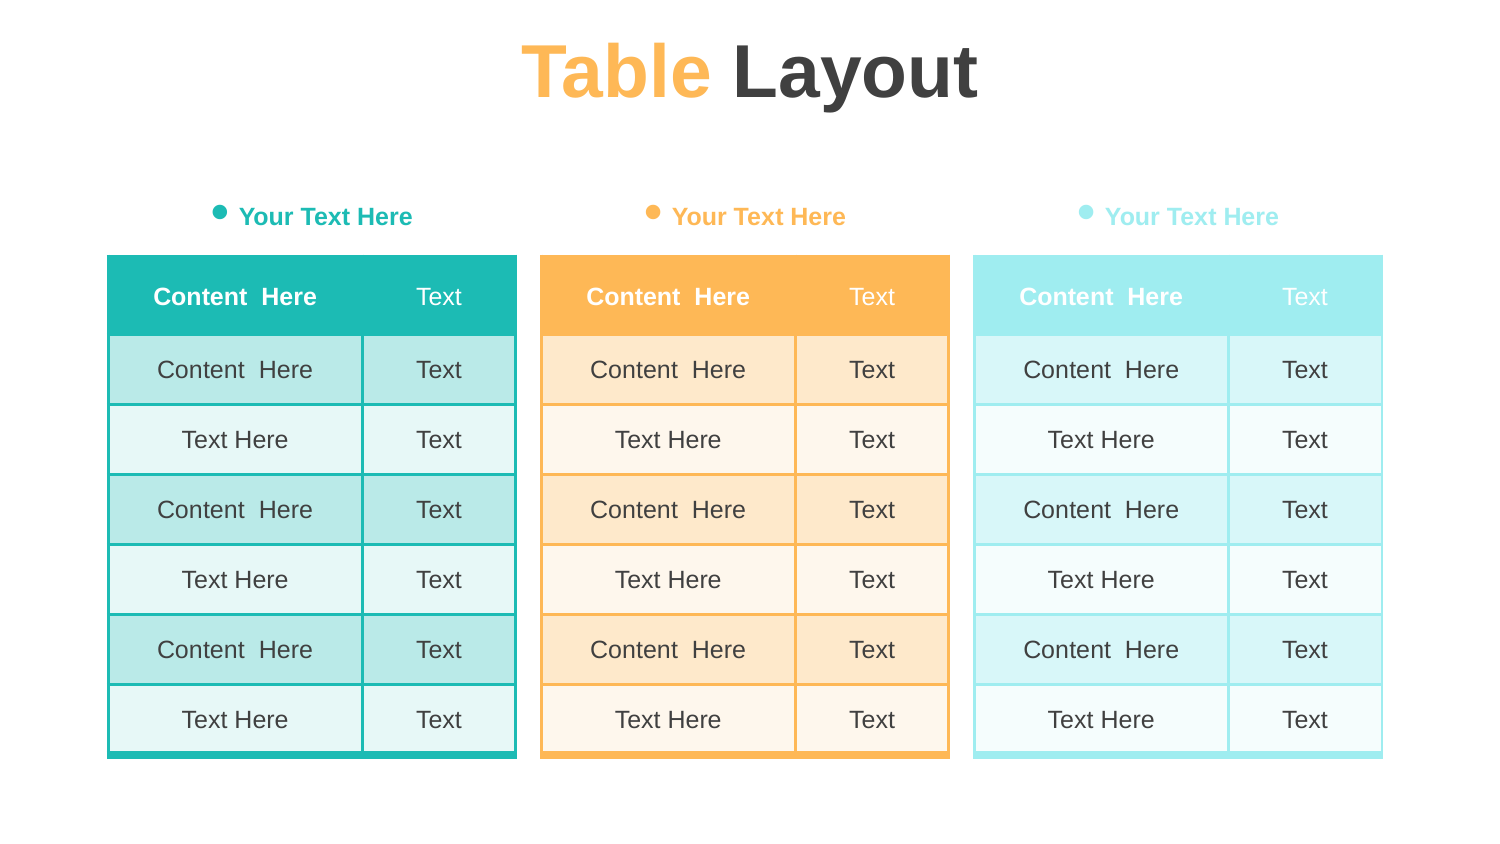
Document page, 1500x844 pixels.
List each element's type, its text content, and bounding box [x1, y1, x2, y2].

table_cell Text Here [976, 406, 1227, 473]
table_header Text [797, 263, 947, 333]
text_box Your Text Here [126, 193, 498, 239]
table_cell Text Here [976, 546, 1227, 613]
table_cell Content Here [976, 616, 1227, 683]
table_header Text [364, 263, 514, 333]
table_cell Content Here [110, 616, 361, 683]
table_cell Text [364, 546, 514, 613]
table_header Text [1230, 263, 1381, 333]
table_cell Content Here [110, 476, 361, 543]
table_cell Text [1230, 406, 1381, 473]
text_box Your Text Here [992, 193, 1365, 239]
table_cell Content Here [976, 336, 1227, 403]
table_cell Text [1230, 546, 1381, 613]
table_cell Text [1230, 476, 1381, 543]
table_cell Text Here [543, 686, 794, 751]
table_cell Content Here [543, 336, 794, 403]
table_cell Text [1230, 336, 1381, 403]
table_cell Text [364, 616, 514, 683]
table_cell Text Here [110, 546, 361, 613]
table_header Content Here [110, 263, 361, 333]
title Table Layout [0, 4, 1500, 132]
table_cell Text Here [976, 686, 1227, 751]
text_box Your Text Here [559, 193, 931, 239]
table_header Content Here [976, 263, 1227, 333]
table_cell Text [797, 546, 947, 613]
table_cell Text Here [543, 406, 794, 473]
table_cell Text Here [543, 546, 794, 613]
table_cell Text [797, 616, 947, 683]
table_cell Text [797, 476, 947, 543]
table_header Content Here [543, 263, 794, 333]
table_cell Content Here [543, 476, 794, 543]
table_cell Text Here [110, 686, 361, 751]
table_cell Content Here [110, 336, 361, 403]
table_cell Content Here [543, 616, 794, 683]
table_cell Text [364, 336, 514, 403]
table_cell Text [1230, 686, 1381, 751]
table_cell Text [797, 686, 947, 751]
table_cell Text [797, 406, 947, 473]
table_cell Text [1230, 616, 1381, 683]
table_cell Text [364, 406, 514, 473]
table_cell Text Here [110, 406, 361, 473]
table_cell Text [364, 686, 514, 751]
table_cell Text [797, 336, 947, 403]
table_cell Text [364, 476, 514, 543]
table_cell Content Here [976, 476, 1227, 543]
